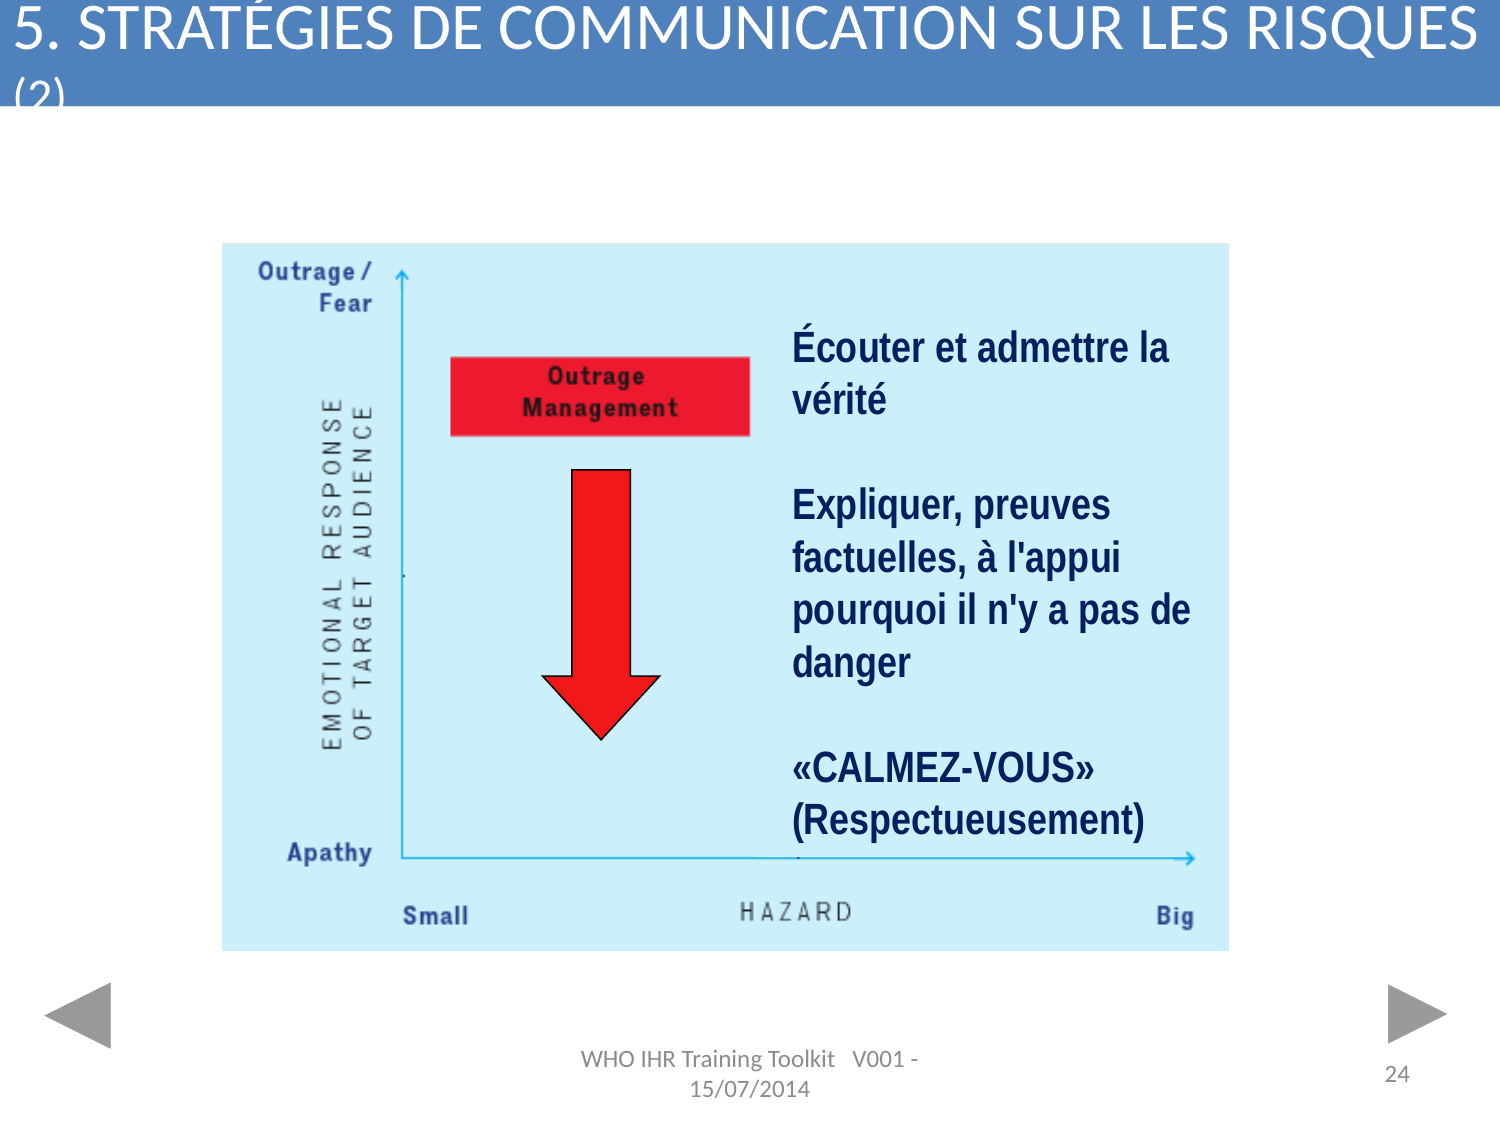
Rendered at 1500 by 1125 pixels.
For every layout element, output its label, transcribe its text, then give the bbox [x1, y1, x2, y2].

picture [222, 243, 1229, 952]
text_box [1373, 968, 1465, 1060]
title 5. STRATÉGIES DE COMMUNICATION SUR LES RISQUES (2) [0, 0, 1500, 107]
slide_number 24 [1074, 1042, 1425, 1103]
text_box [31, 969, 124, 1062]
footer WHO IHR Training Toolkit V001 - 15/07/2014 [512, 1042, 988, 1103]
